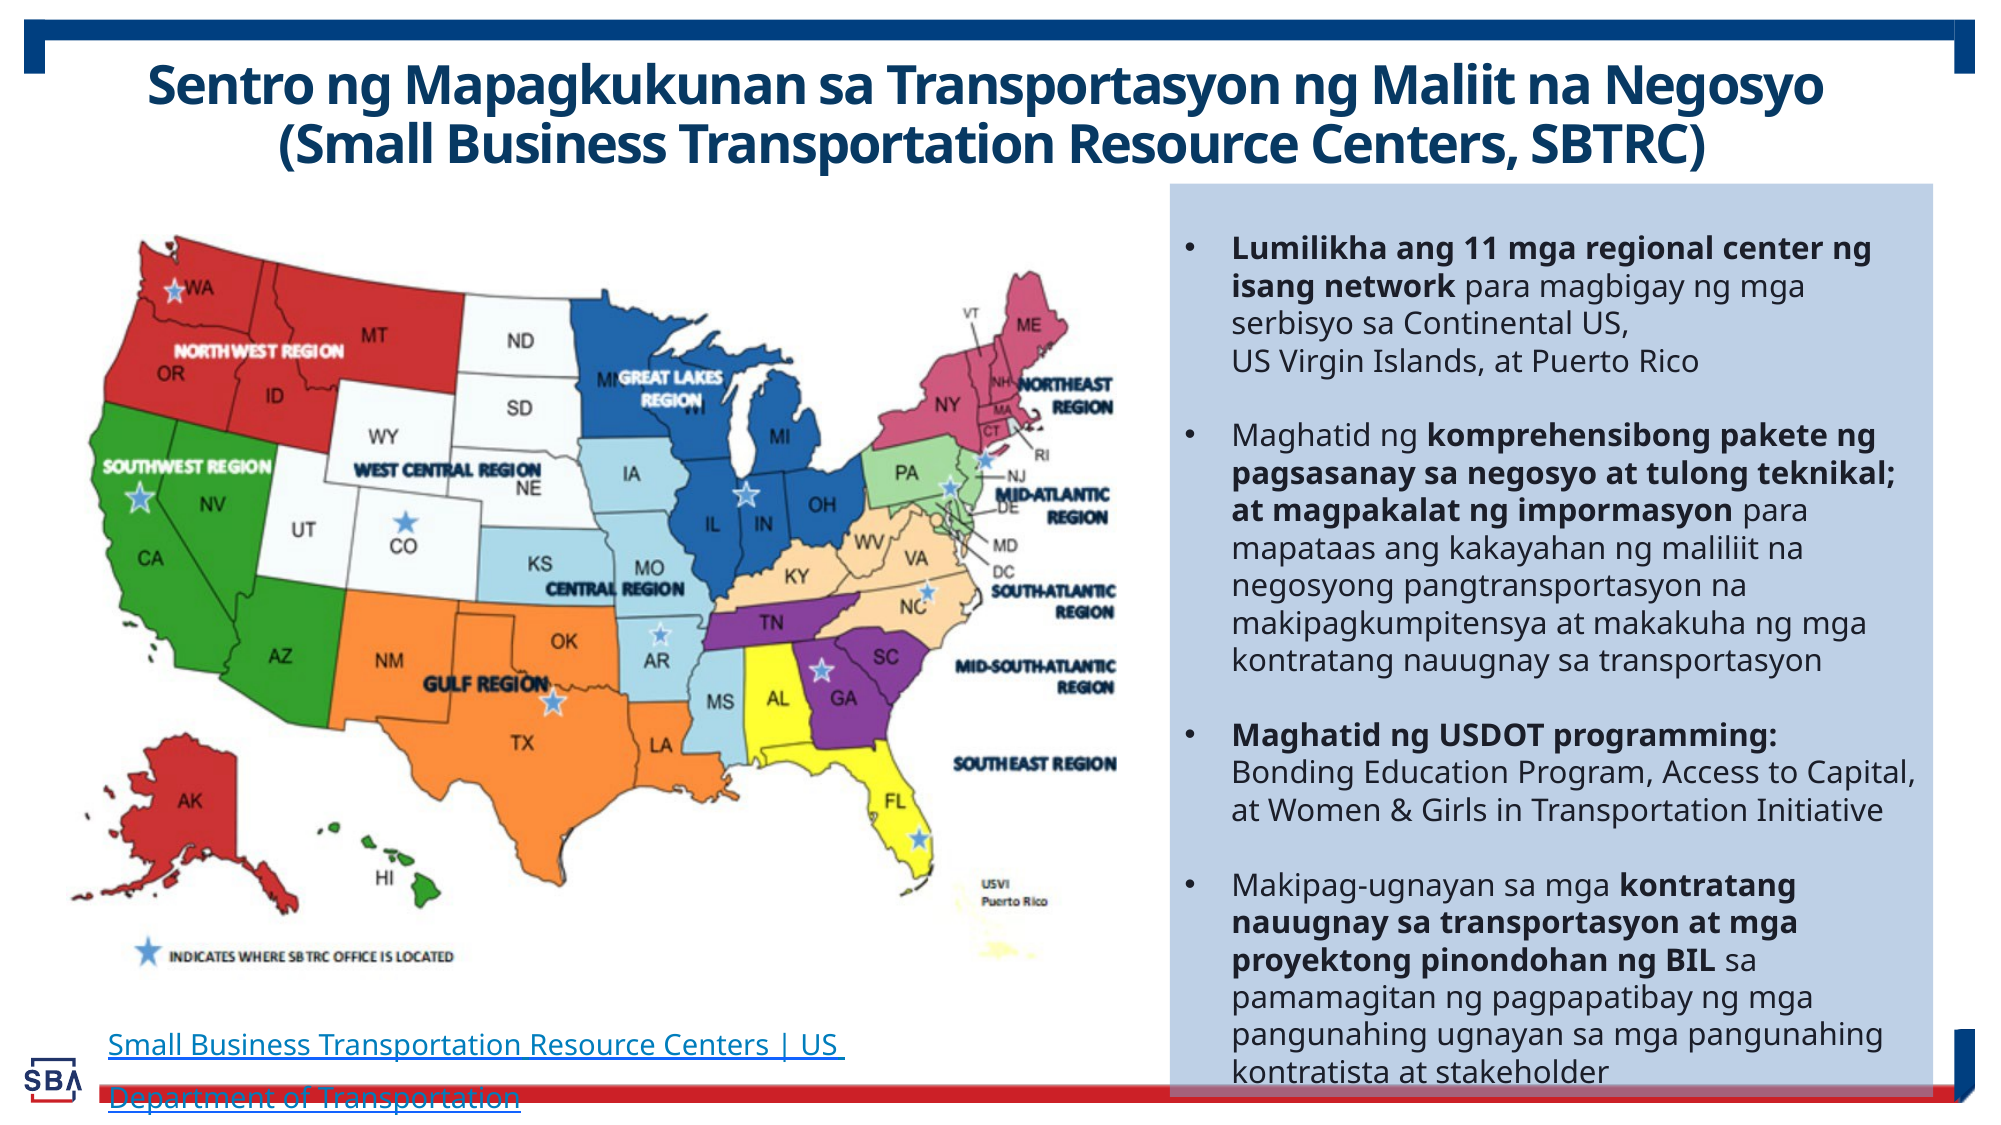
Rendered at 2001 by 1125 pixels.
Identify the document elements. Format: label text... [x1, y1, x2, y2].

picture [66, 234, 1117, 980]
text_box Lumilikha ang 11 mga regional center ng isang network para magbigay ng mga serbisyo sa Continental US, US Virgin Islands, at Puerto Rico Maghatid ng komprehensibong pakete ng pagsasanay sa negosyo at tulong teknikal; at magpakalat ng impormasyon para mapataas ang kakayahan ng maliliit na negosyong pangtransportasyon na makipagkumpitensya at makakuha ng mga kontratang nauugnay sa transportasyon Maghatid ng USDOT programming: Bonding Education Program, Access to Capital, at Women & Girls in Transportation Initiative Makipag-ugnayan sa mga kontratang nauugnay sa transportasyon at mga proyektong pinondohan ng BIL sa pamamagitan ng pagpapatibay ng mga pangunahing ugnayan sa mga pangunahing kontratista at stakeholder [1169, 183, 1934, 1097]
title Sentro ng Mapagkukunan sa Transportasyon ng Maliit na Negosyo (Small Business Transportation Resource Centers, SBTRC) [66, 19, 1917, 211]
text_box Small Business Transportation Resource Centers | US Department of Transportation [40, 1004, 1174, 1125]
